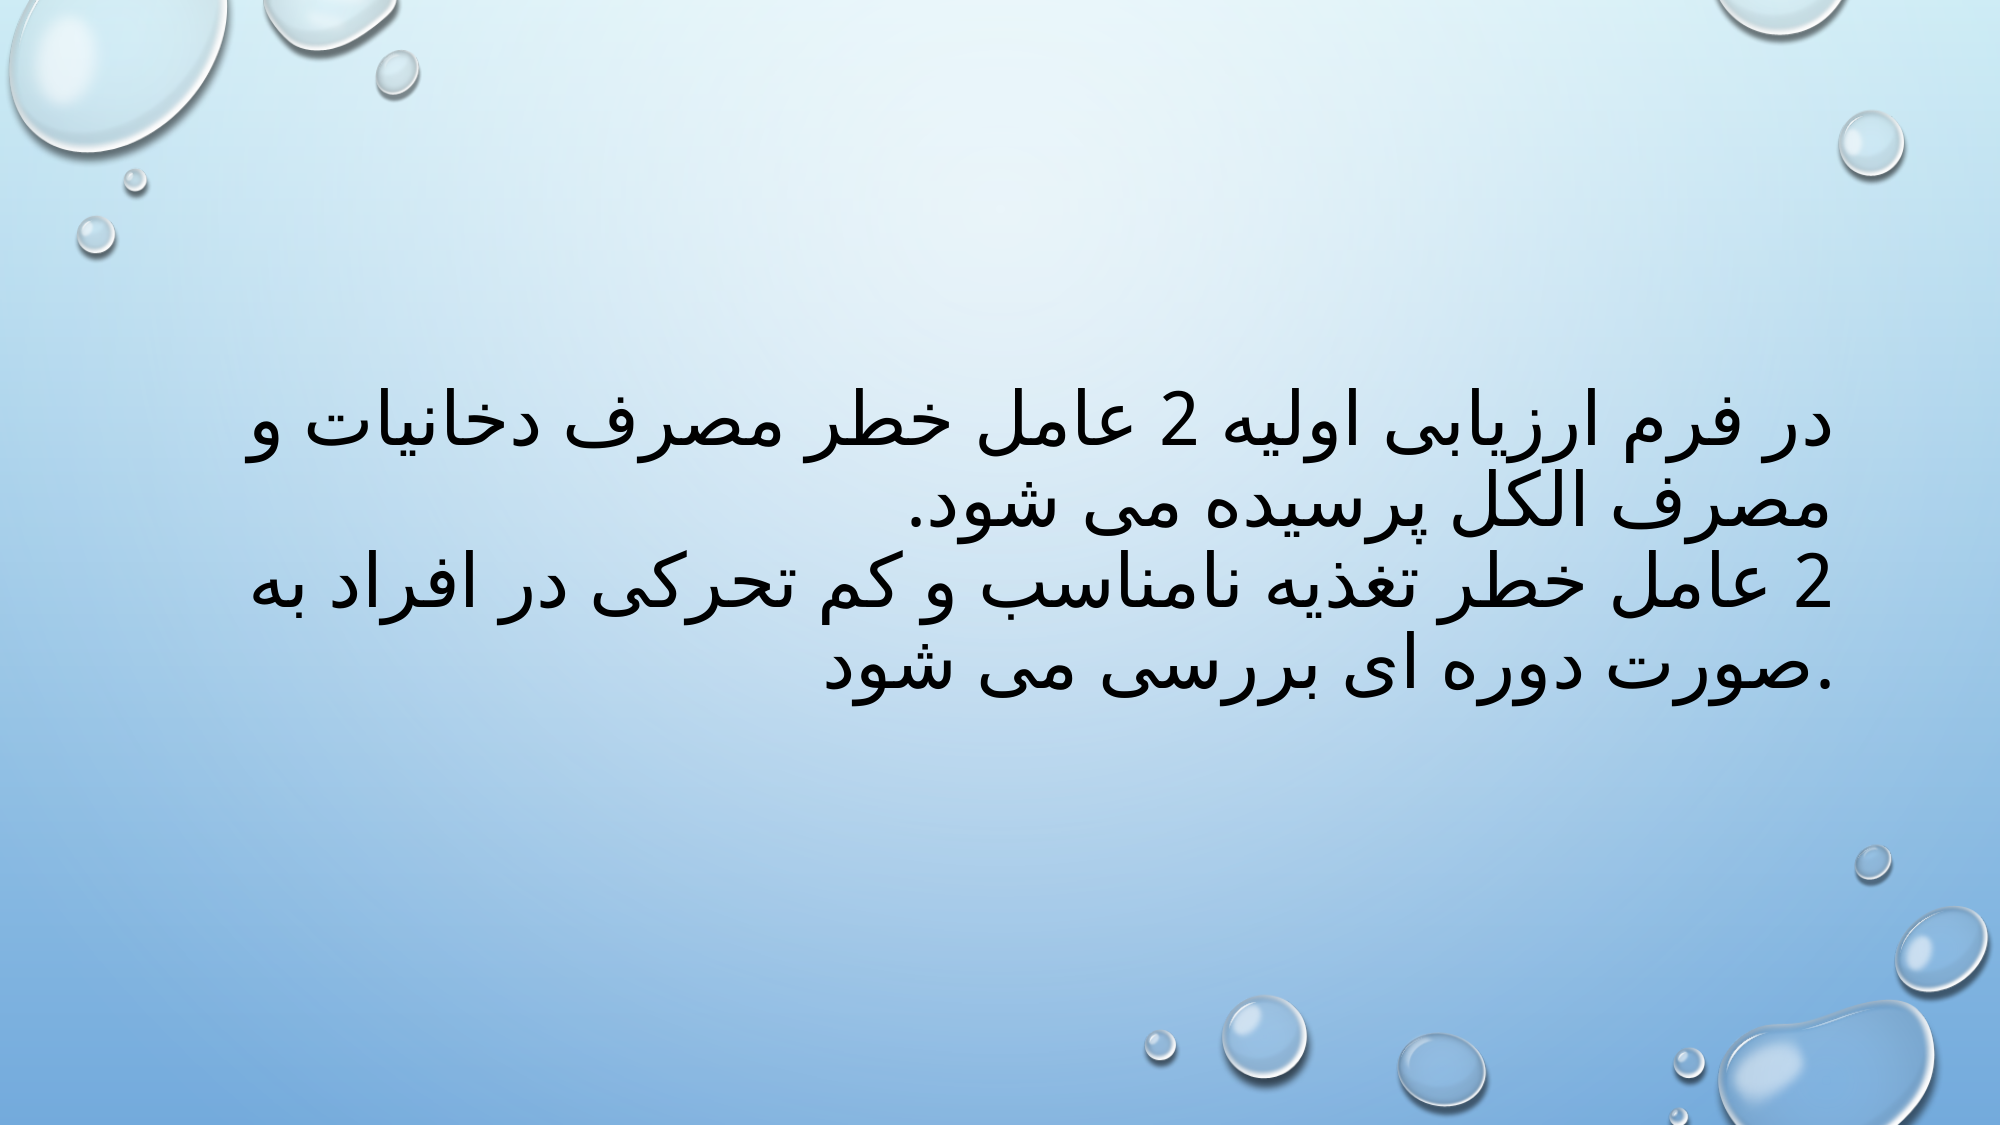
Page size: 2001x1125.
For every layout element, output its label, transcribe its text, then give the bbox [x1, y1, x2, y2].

picture [0, 0, 2000, 1125]
title در فرم ارزیابی اولیه 2 عامل خطر مصرف دخانیات و مصرف الکل پرسیده می شود. 2 عامل خطر تغذیه نامناسب و کم تحرکی در افراد به صورت دوره ای بررسی می شود. [97, 101, 1851, 985]
